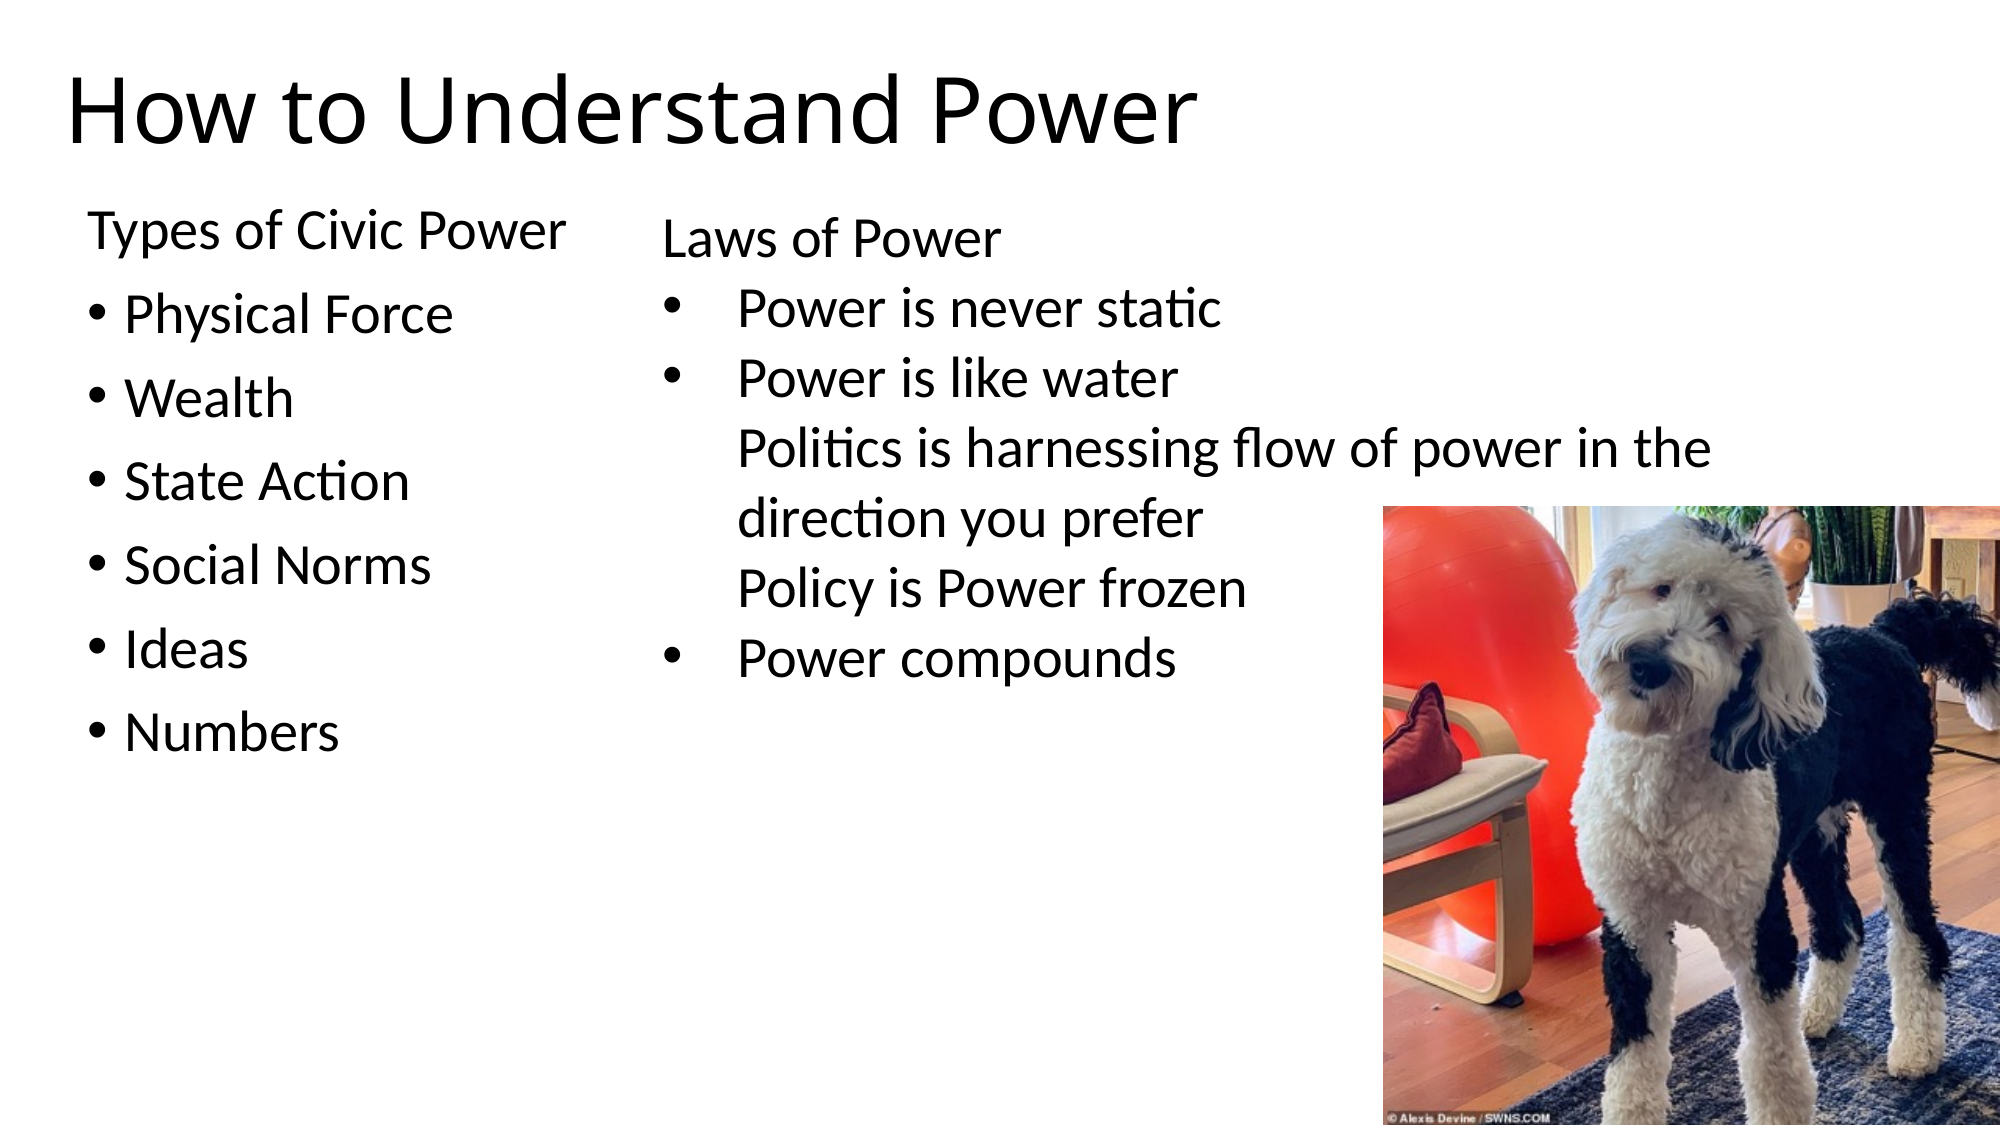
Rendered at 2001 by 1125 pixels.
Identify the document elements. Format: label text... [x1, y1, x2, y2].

picture [1383, 506, 2000, 1125]
text_box Laws of Power Power is never static Power is like water Politics is harnessing flow of power in the direction you prefer Policy is Power frozen Power compounds [647, 191, 1940, 742]
list Types of Civic Power Physical Force Wealth State Action Social Norms Ideas Numbers [72, 191, 764, 1125]
title How to Understand Power [49, 36, 1775, 192]
